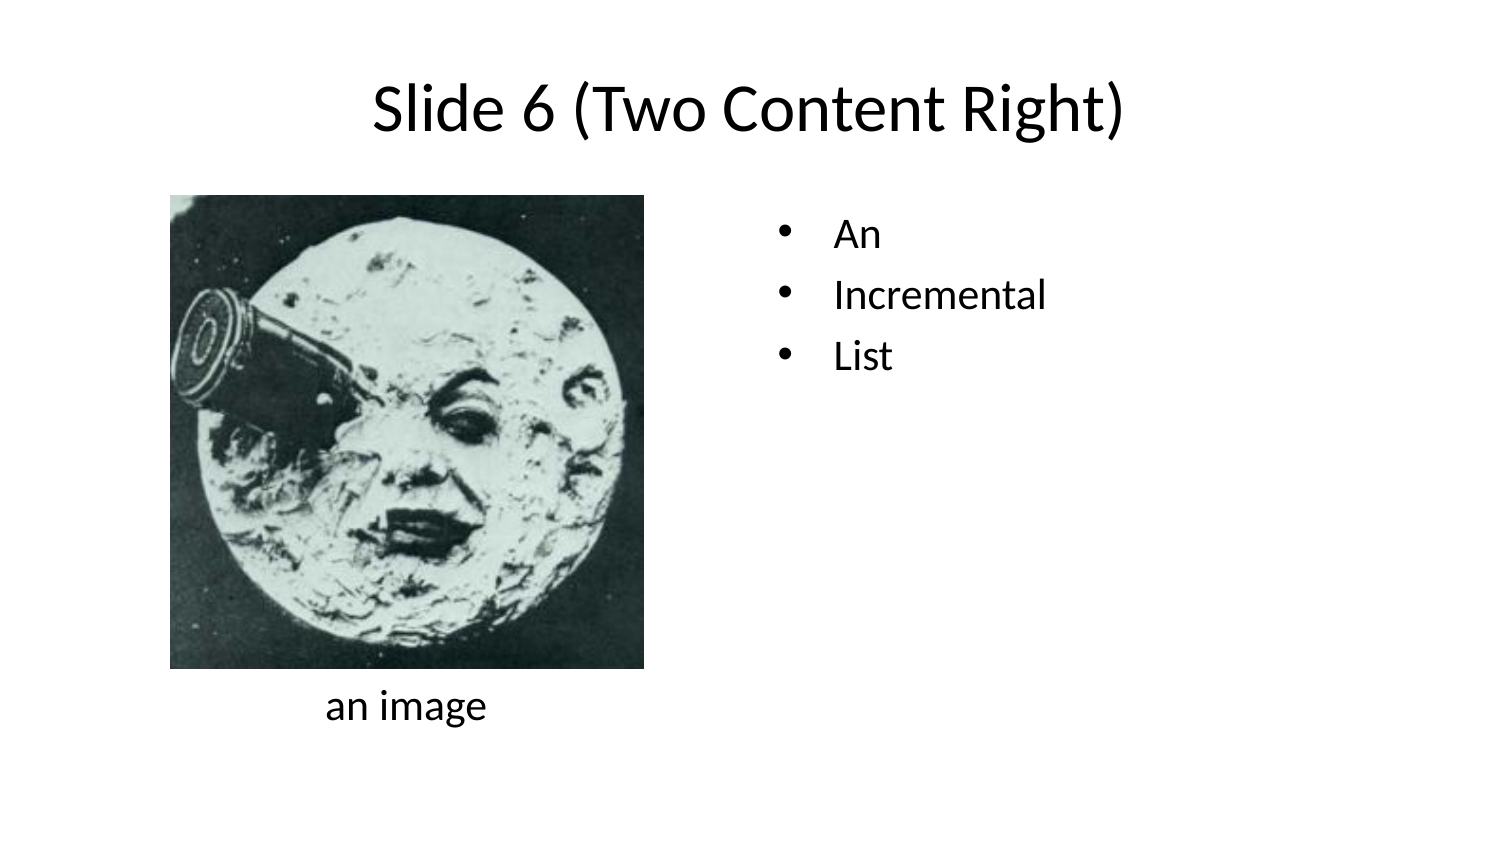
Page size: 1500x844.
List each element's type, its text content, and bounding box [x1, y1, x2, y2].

title Slide 6 (Two Content Right) [75, 33, 1425, 175]
list An Incremental List [762, 196, 1425, 754]
picture [170, 195, 644, 669]
list an image [75, 668, 738, 753]
